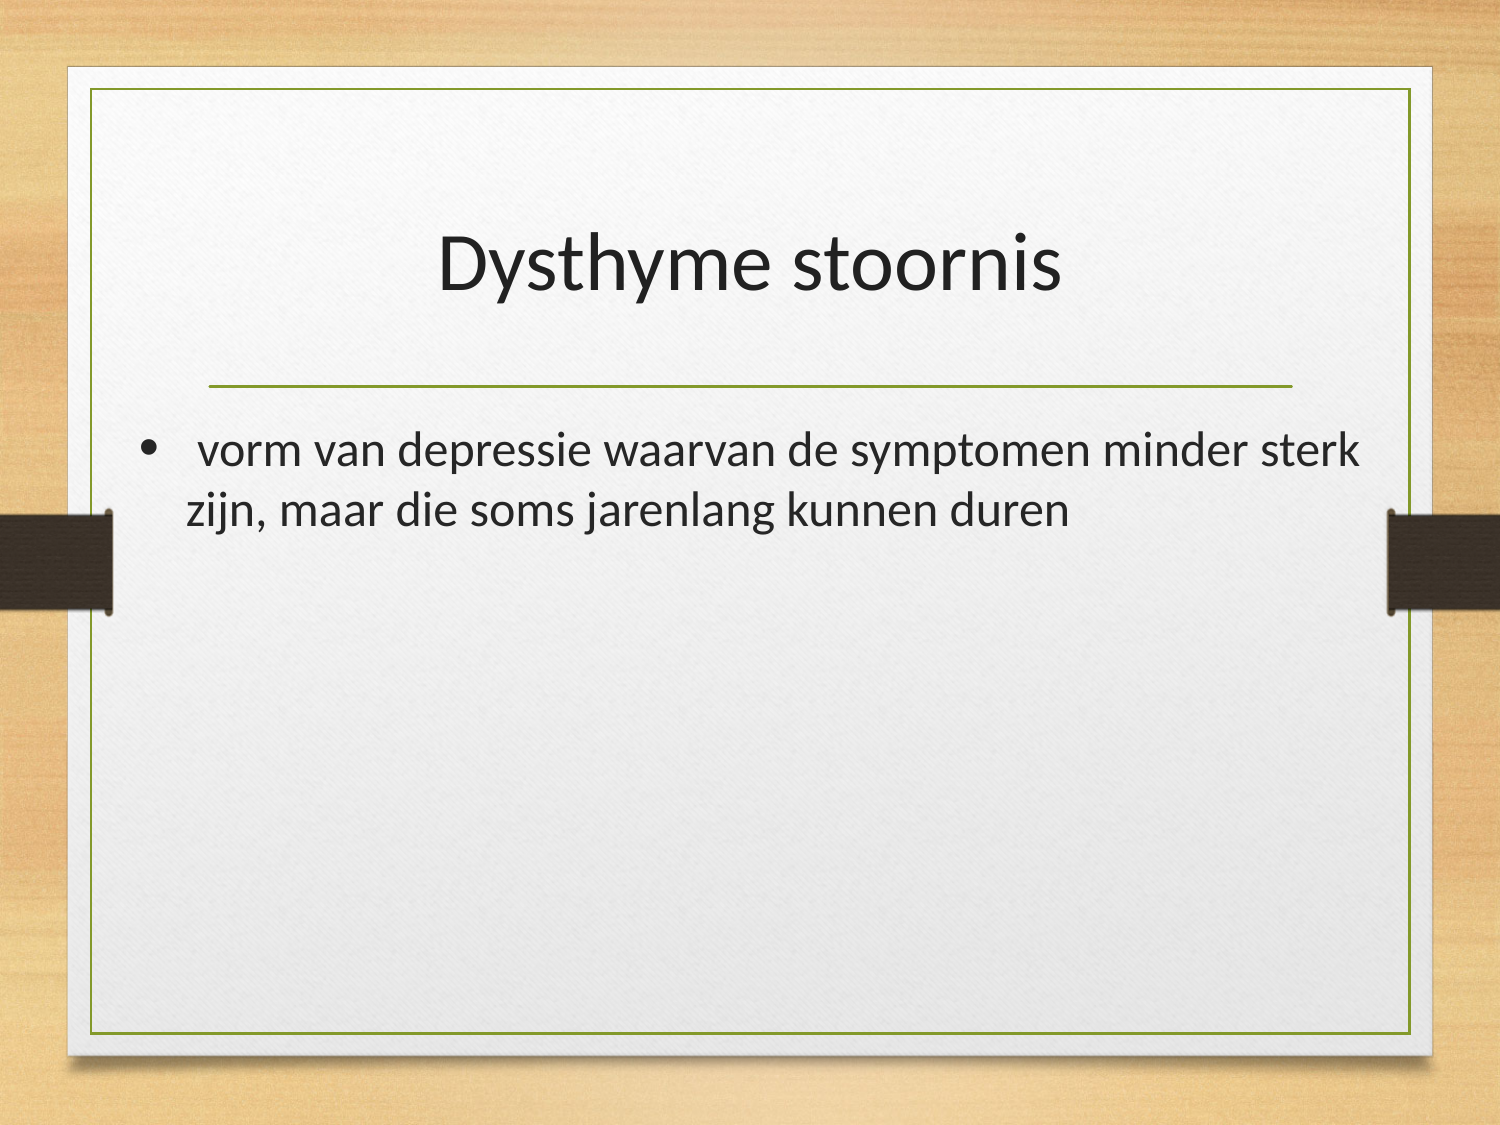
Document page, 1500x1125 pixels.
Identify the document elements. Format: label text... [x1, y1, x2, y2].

list vorm van depressie waarvan de symptomen minder sterk zijn, maar die soms jarenlang kunnen duren [123, 408, 1473, 1125]
picture [0, 0, 1500, 1125]
title Dysthyme stoornis [193, 150, 1309, 365]
